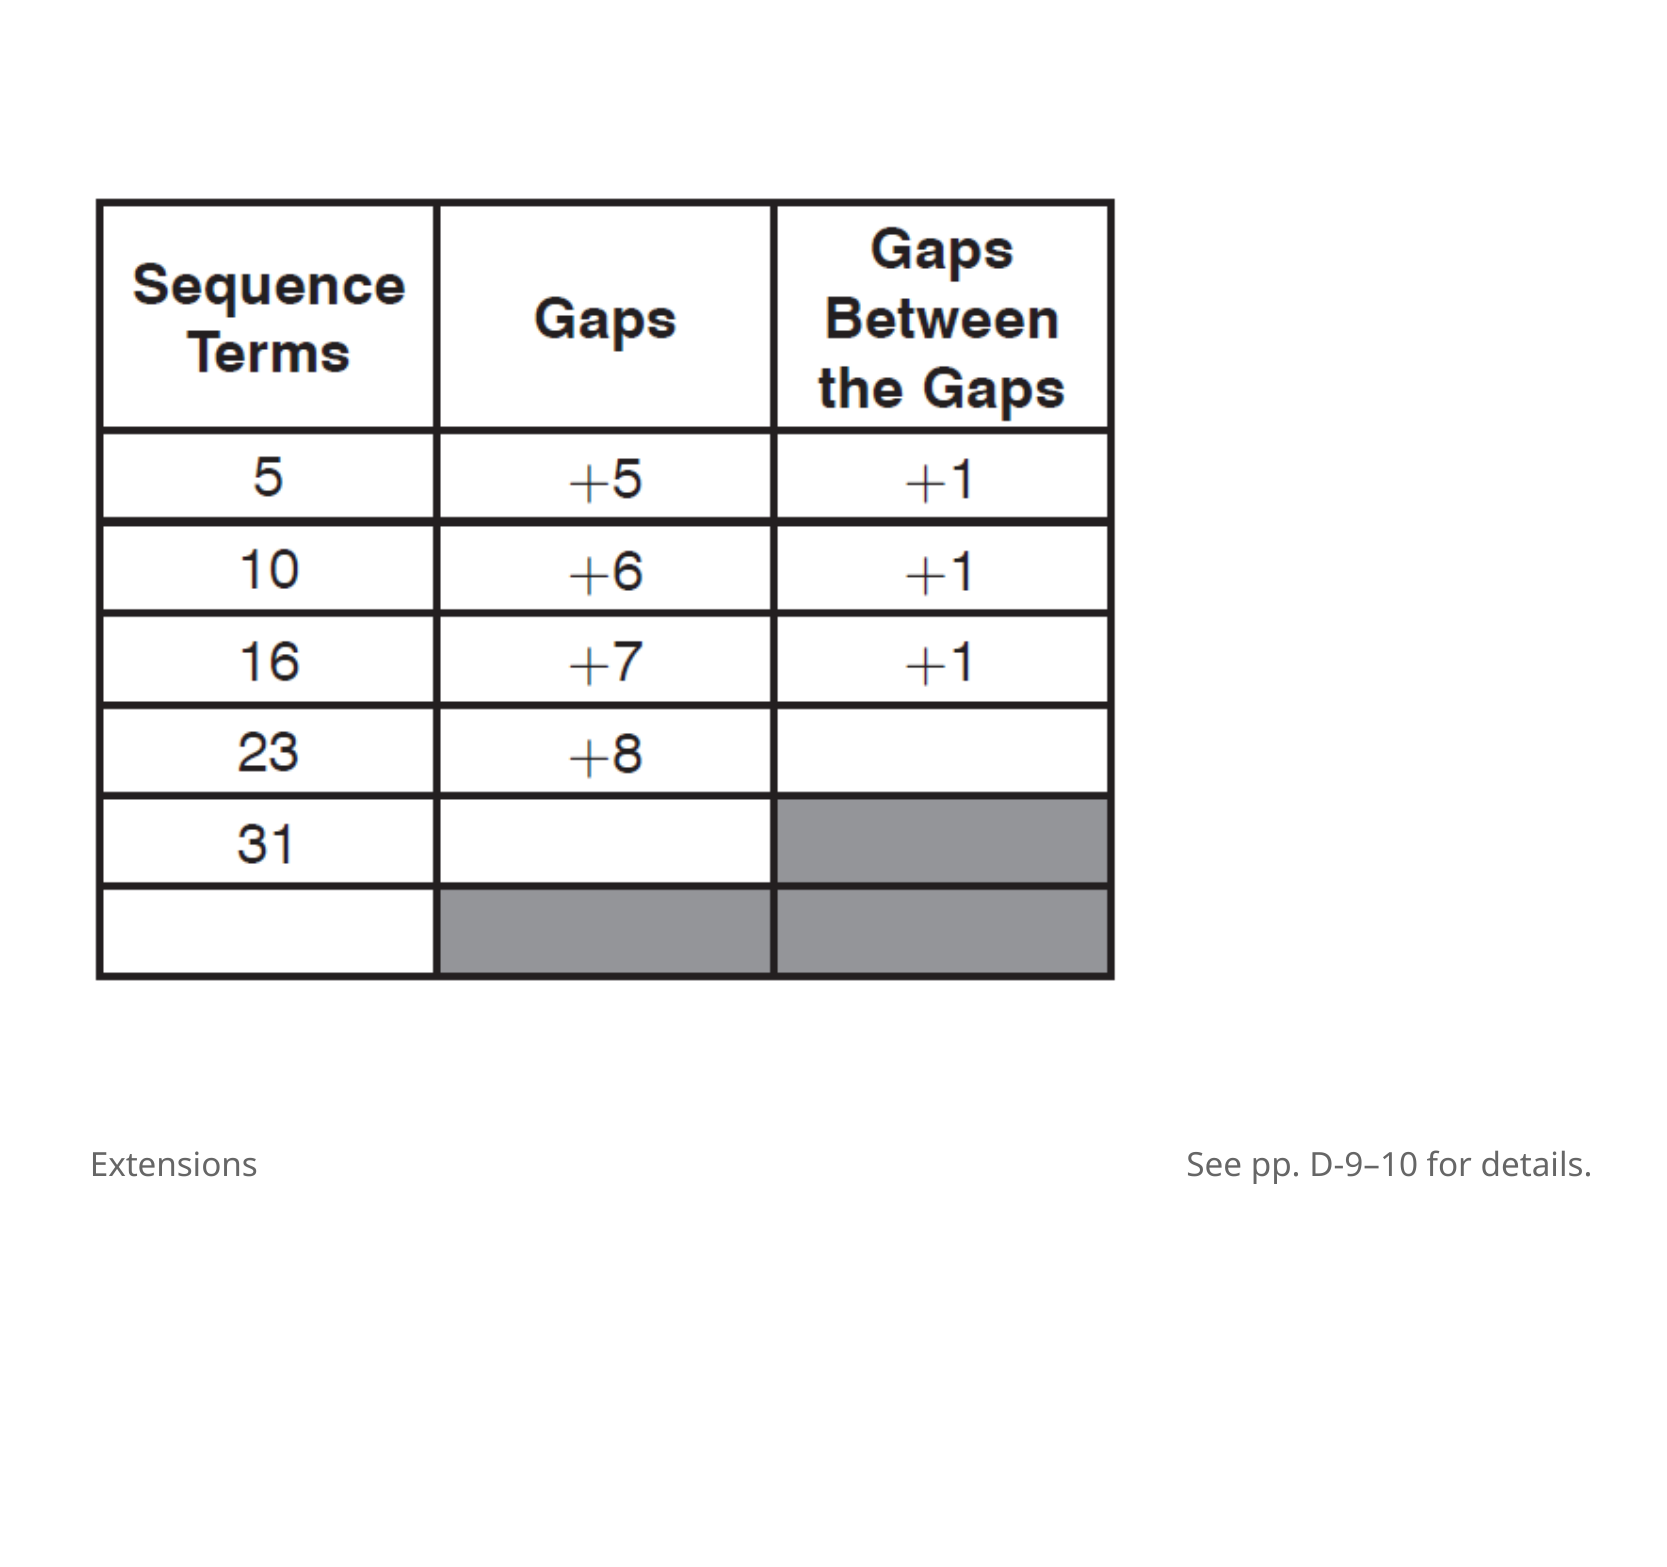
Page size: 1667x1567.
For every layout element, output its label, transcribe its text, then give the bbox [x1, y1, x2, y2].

picture [70, 171, 1134, 1007]
text_box See pp. D-9–10 for details. [1051, 1135, 1608, 1190]
text_box Extensions [74, 1135, 855, 1190]
